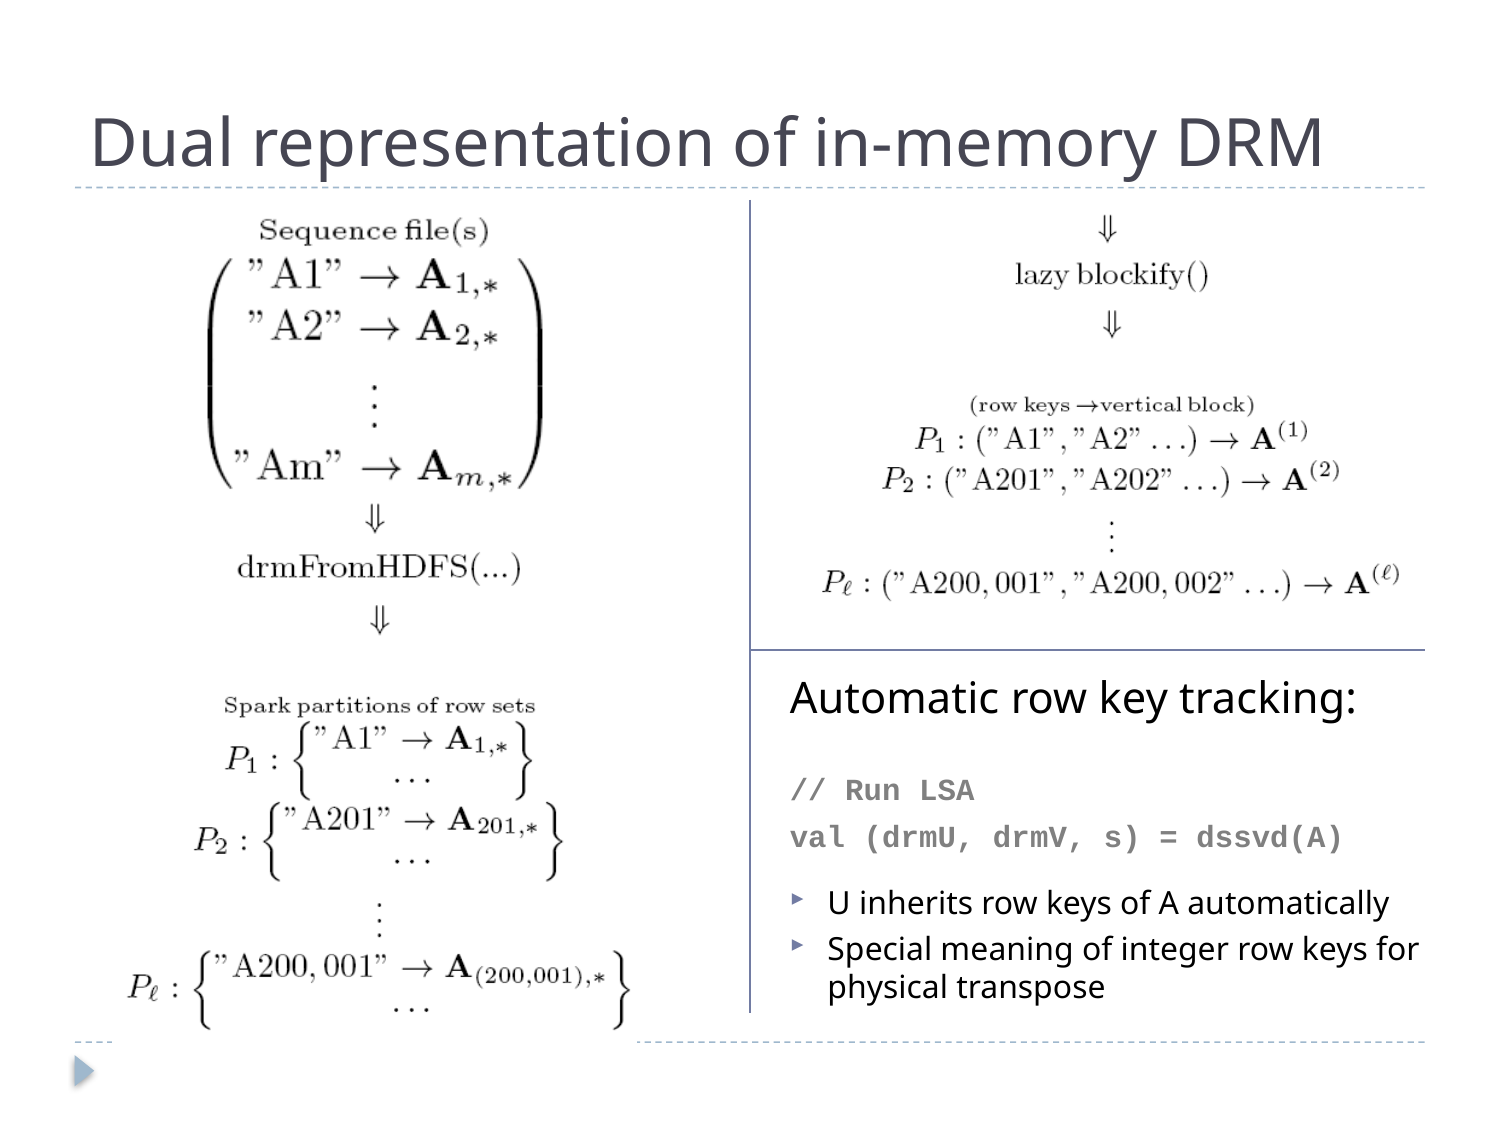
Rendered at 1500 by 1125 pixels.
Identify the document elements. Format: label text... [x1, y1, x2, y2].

picture [812, 199, 1419, 616]
picture [112, 199, 637, 1070]
text_box Automatic row key tracking: [774, 662, 1438, 763]
list // Run LSA val (drmU, drmV, s) = dssvd(A) [774, 763, 1438, 863]
title Dual representation of in-memory DRM [75, 37, 1425, 188]
list U inherits row keys of A automatically Special meaning of integer row keys for physical transpose [774, 875, 1438, 1038]
